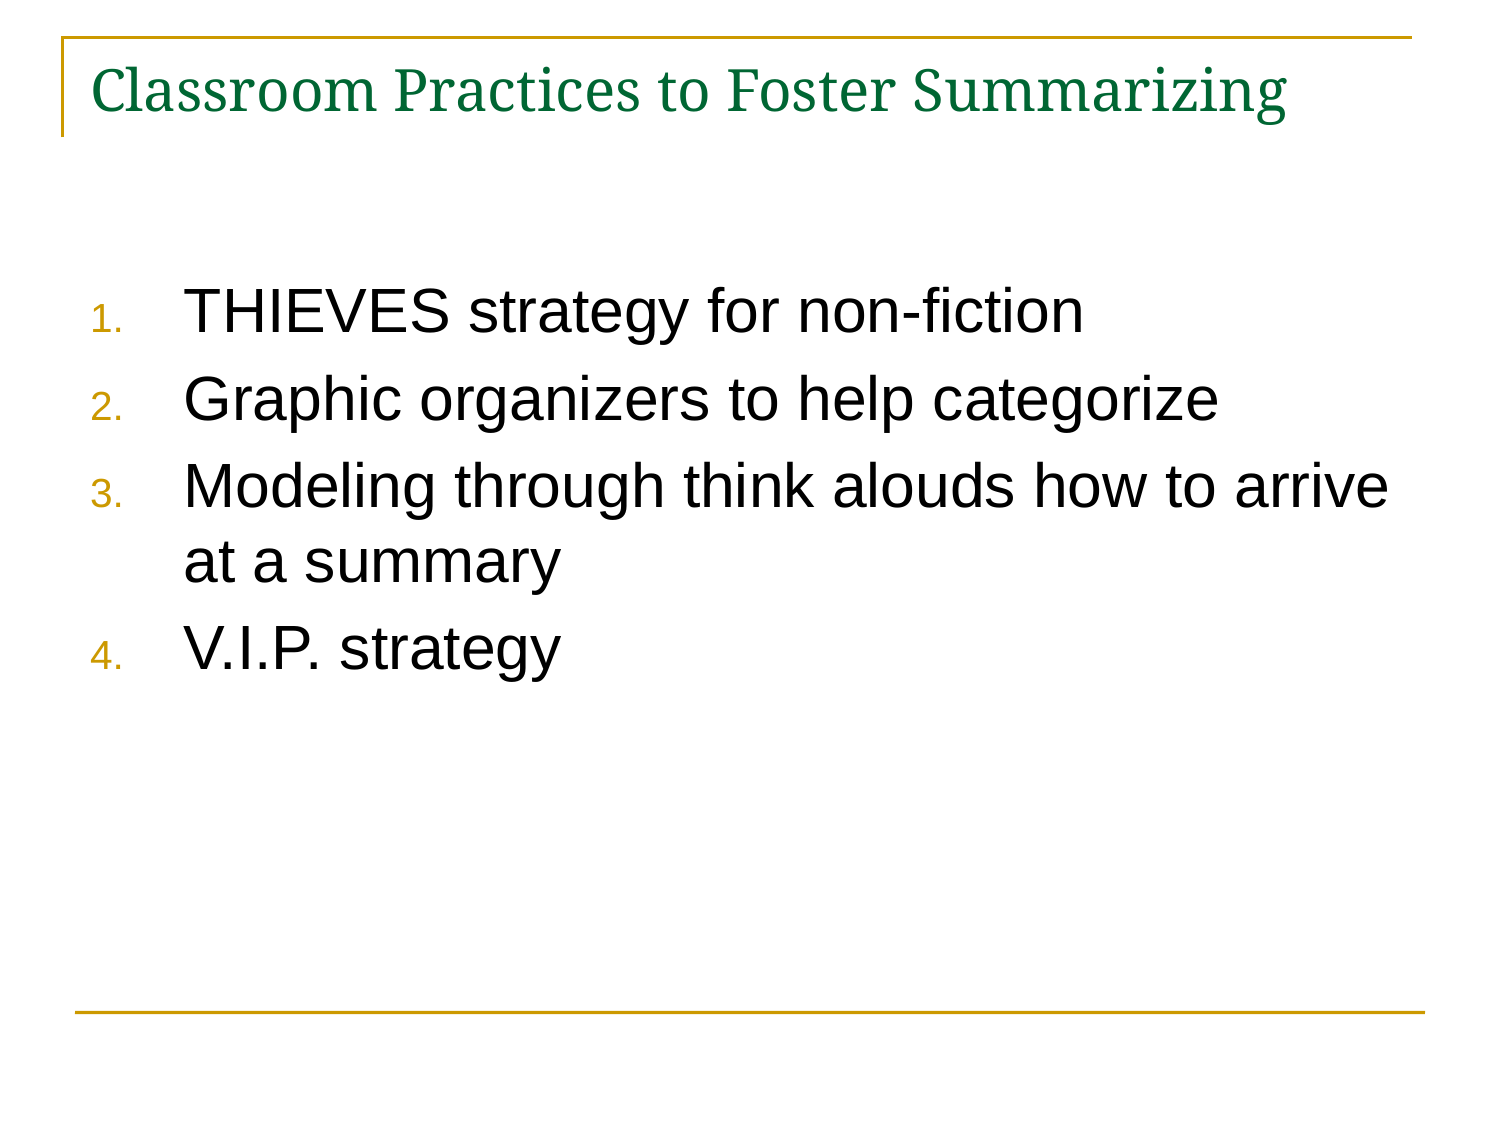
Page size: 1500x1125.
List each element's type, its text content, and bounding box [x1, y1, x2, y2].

title Classroom Practices to Foster Summarizing [74, 45, 1426, 233]
list THIEVES strategy for non-fiction Graphic organizers to help categorize Modeling through think alouds how to arrive at a summary V.I.P. strategy [74, 262, 1426, 1006]
